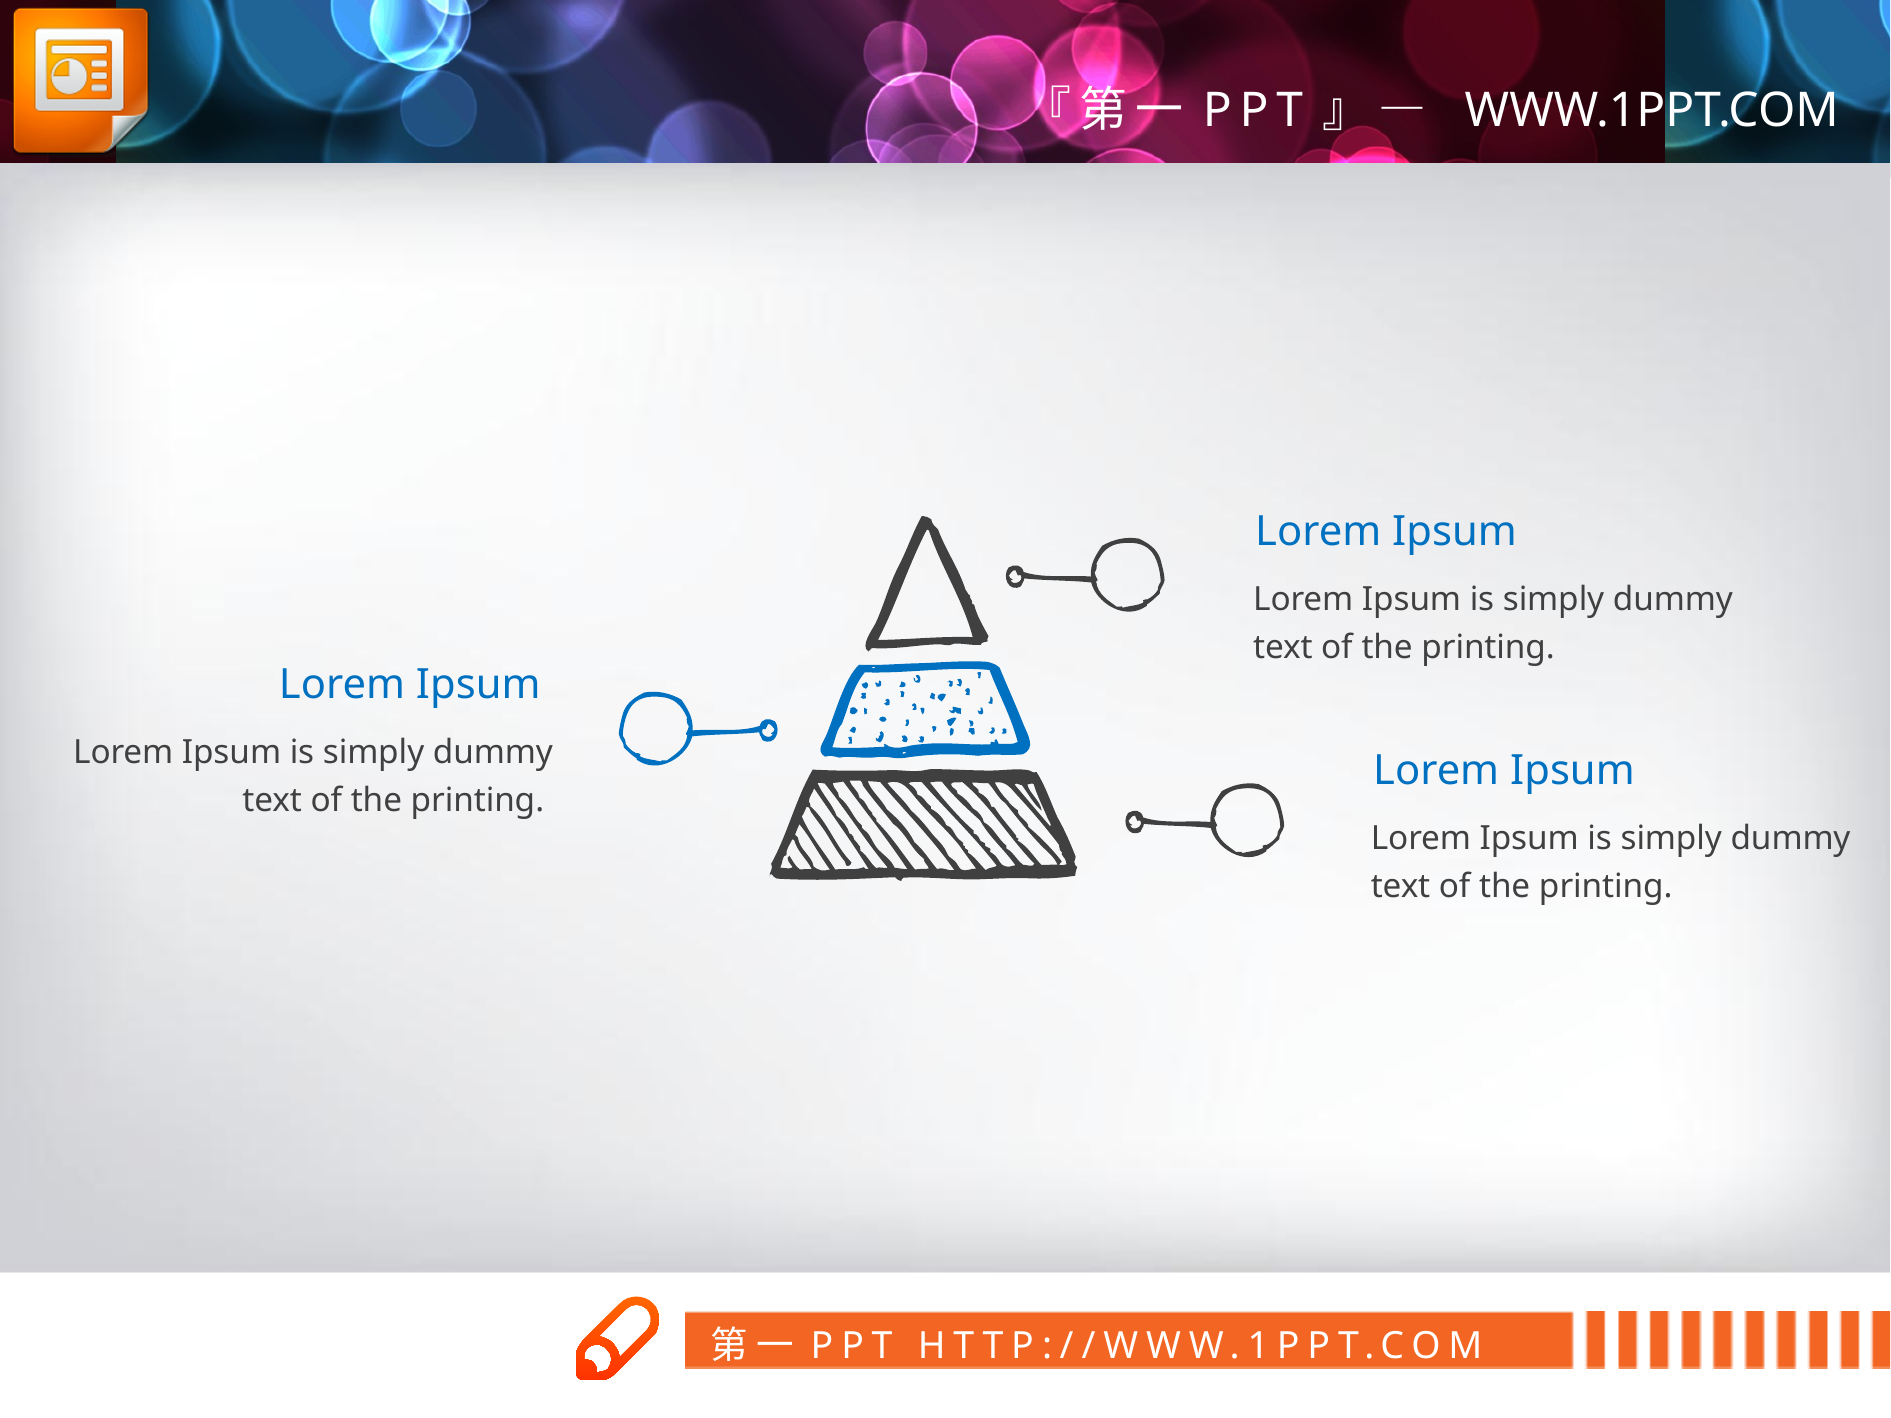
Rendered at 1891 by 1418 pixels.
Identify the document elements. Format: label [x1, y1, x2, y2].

text_box [814, 660, 1037, 759]
text_box [1238, 496, 1784, 671]
text_box [23, 648, 569, 827]
text_box [769, 769, 1078, 882]
text_box [865, 516, 989, 652]
text_box [1125, 783, 1285, 858]
picture [0, 0, 1891, 1275]
text_box [1005, 537, 1165, 612]
picture [685, 1311, 1891, 1369]
text_box [618, 691, 778, 766]
text_box [1355, 735, 1891, 910]
